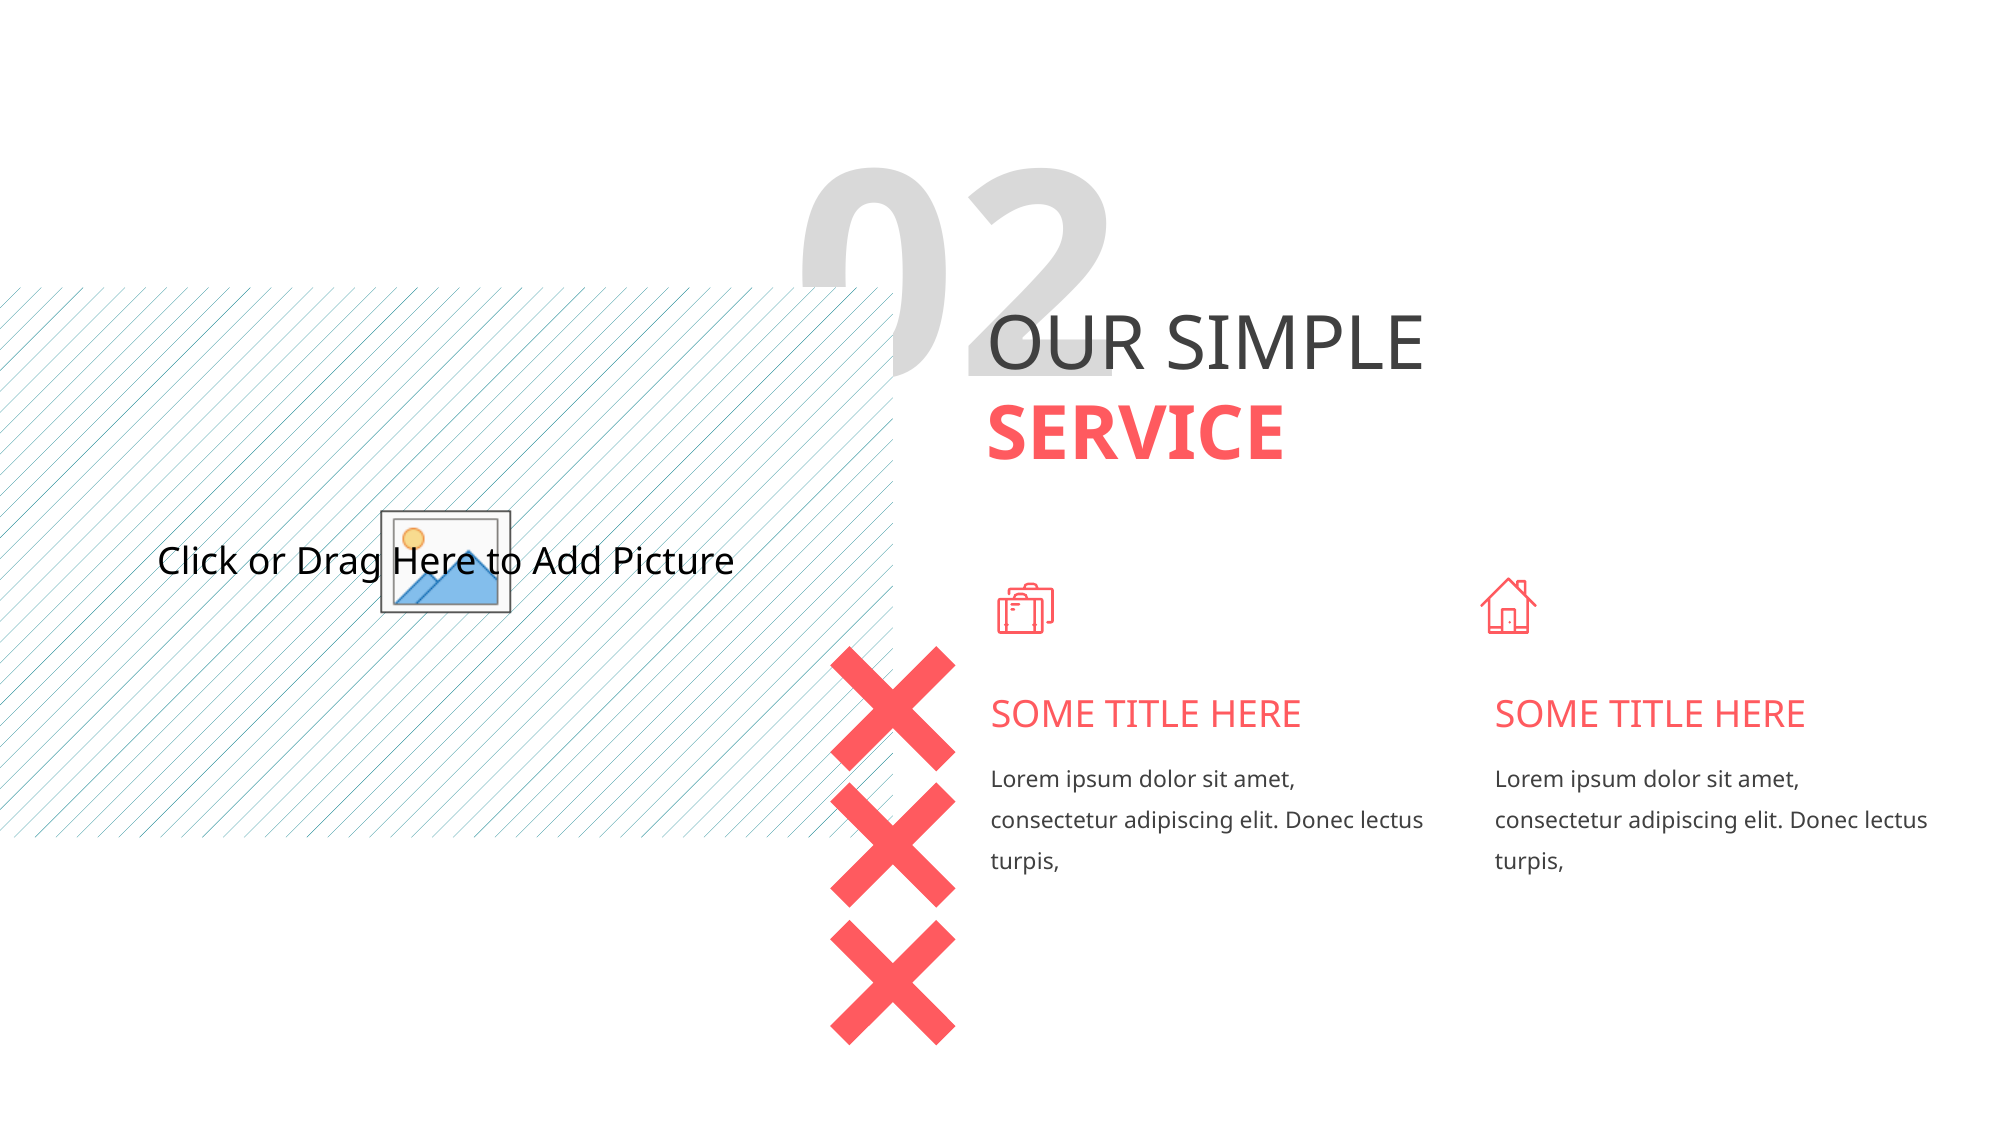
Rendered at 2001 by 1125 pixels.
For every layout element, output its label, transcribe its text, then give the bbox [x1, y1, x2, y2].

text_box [817, 633, 968, 1058]
text_box SOME TITLE HERE [1480, 682, 1905, 743]
text_box [1480, 577, 1537, 634]
text_box [1007, 582, 1054, 624]
picture [0, 287, 893, 838]
text_box Lorem ipsum dolor sit amet, consectetur adipiscing elit. Donec lectus turpis, [975, 743, 1444, 882]
text_box OUR SIMPLE SERVICE [971, 287, 1630, 483]
text_box 02 [778, 81, 1437, 441]
text_box Lorem ipsum dolor sit amet, consectetur adipiscing elit. Donec lectus turpis, [1480, 743, 1948, 882]
text_box [997, 592, 1044, 634]
text_box SOME TITLE HERE [976, 682, 1401, 743]
